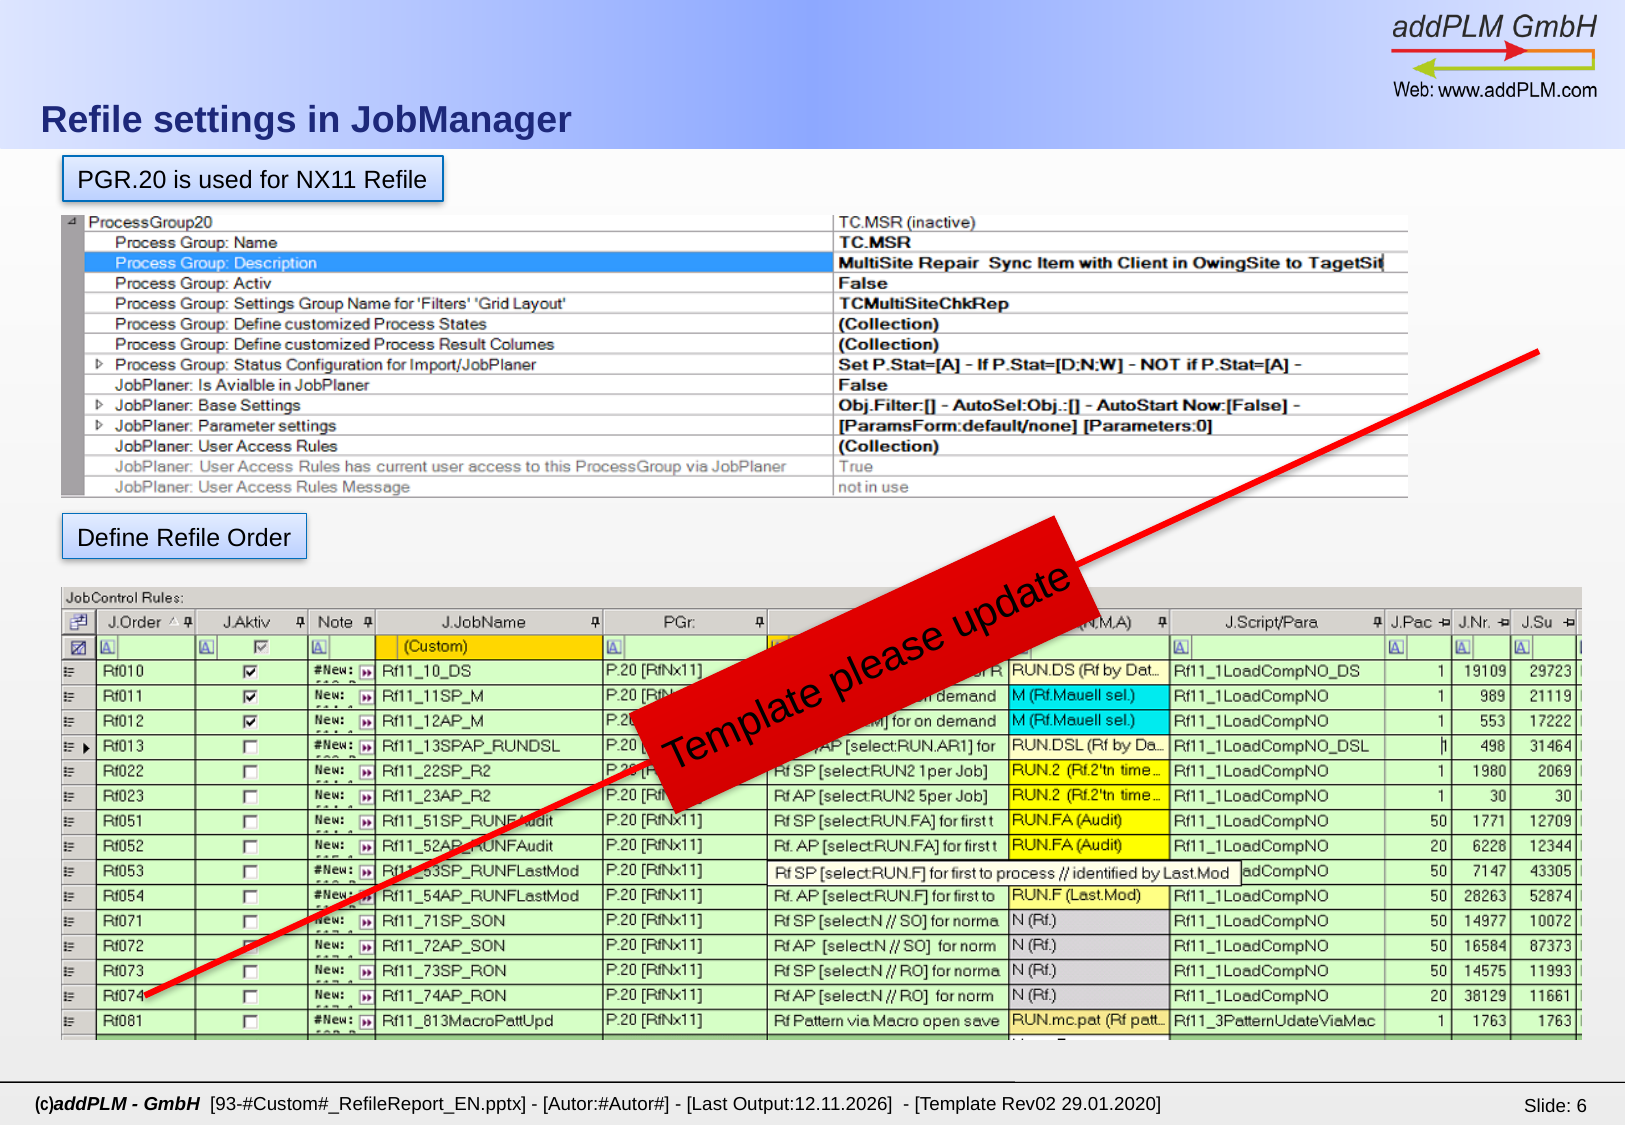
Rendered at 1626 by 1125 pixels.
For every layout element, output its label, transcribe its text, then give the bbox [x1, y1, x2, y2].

text_box Define Refile Order [62, 513, 139, 559]
title Refile settings in JobManager [40, 67, 1582, 131]
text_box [144, 350, 1540, 996]
text_box PGR.20 is used for NX11 Refile [62, 155, 444, 202]
picture [1391, 14, 1597, 97]
picture [61, 587, 1582, 1040]
picture [61, 215, 1408, 499]
